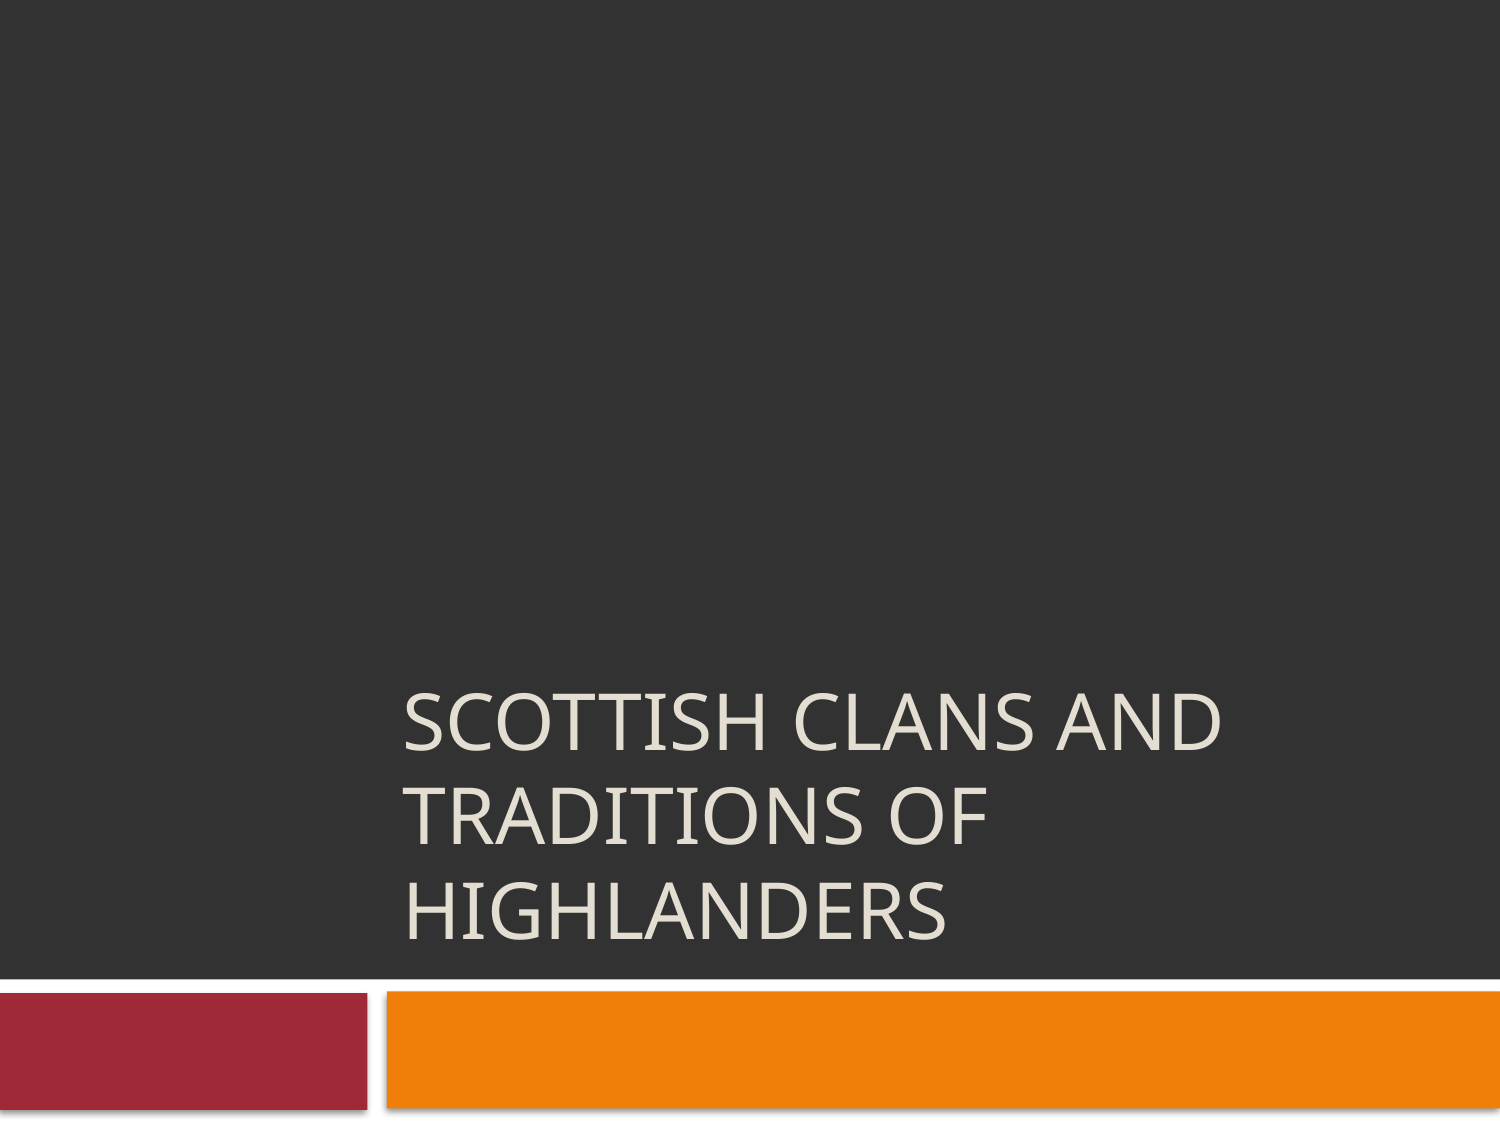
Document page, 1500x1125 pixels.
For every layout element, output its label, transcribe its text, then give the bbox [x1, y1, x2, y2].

title Scottish clans and traditions of highlanders [387, 662, 1450, 963]
